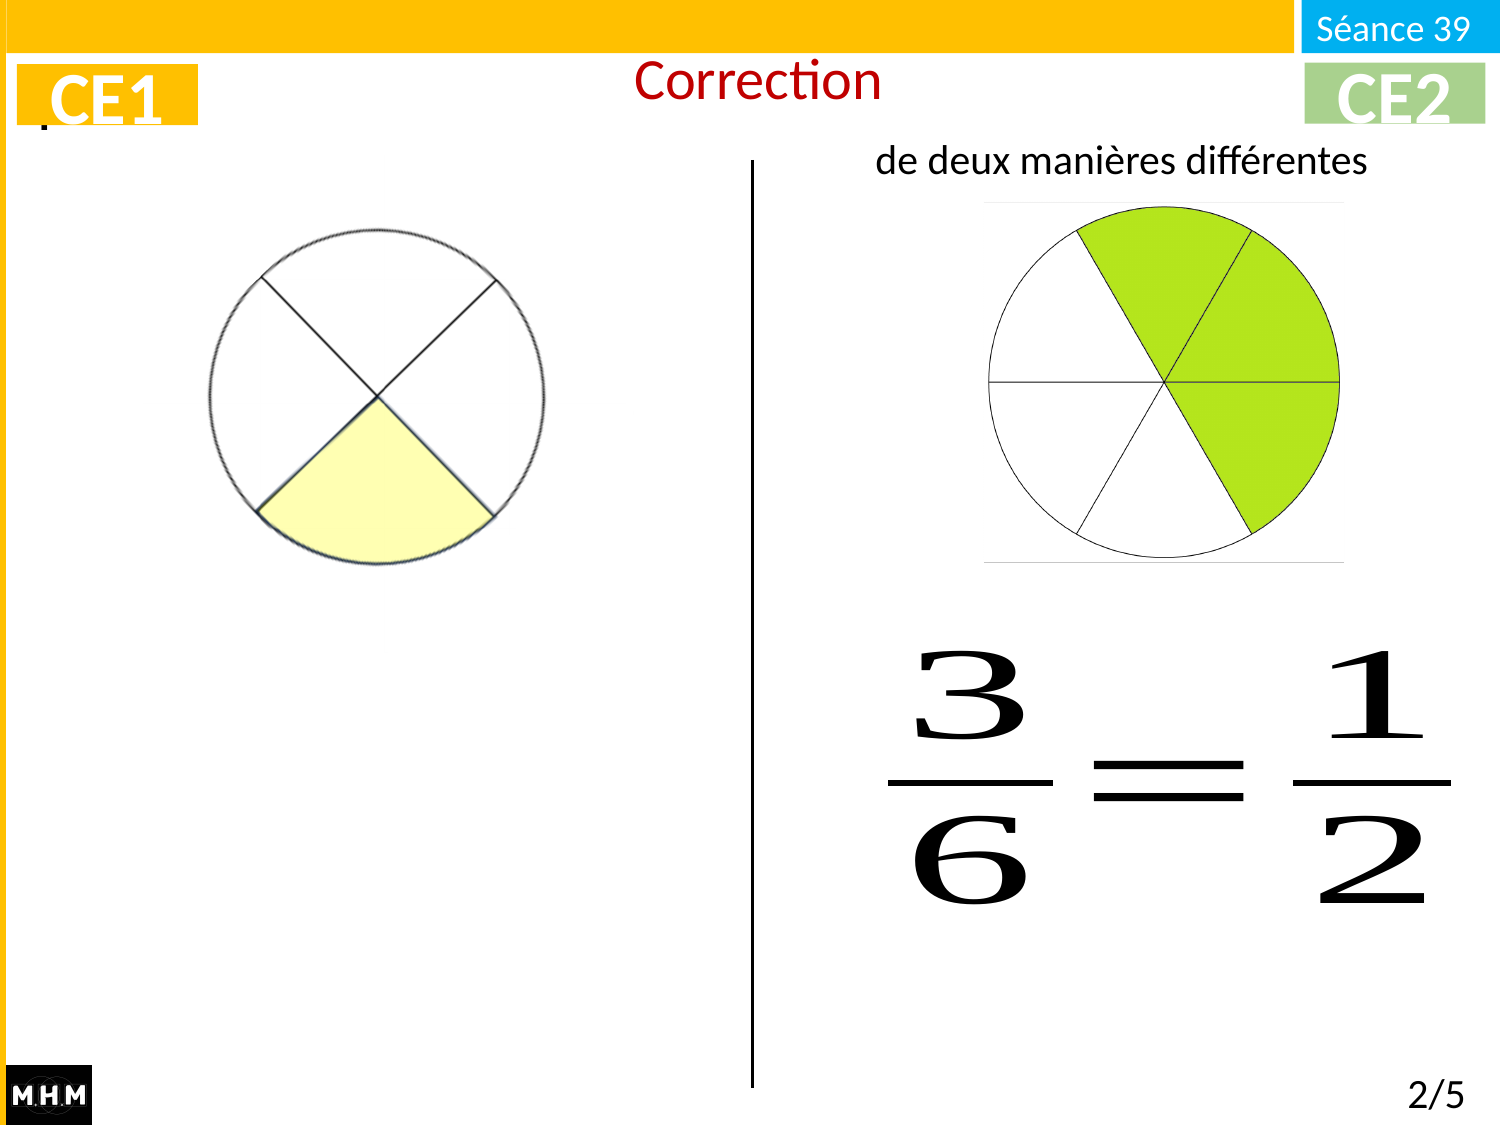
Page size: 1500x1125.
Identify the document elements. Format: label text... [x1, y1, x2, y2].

text_box CE2 [1303, 62, 1487, 125]
picture [138, 157, 633, 652]
text_box CE1 [16, 63, 199, 126]
list 2/5 [1373, 1064, 1500, 1125]
text_box de deux manières différentes [860, 125, 1500, 190]
picture [983, 201, 1345, 563]
text_box Correction [619, 0, 994, 162]
picture [6, 1065, 92, 1125]
